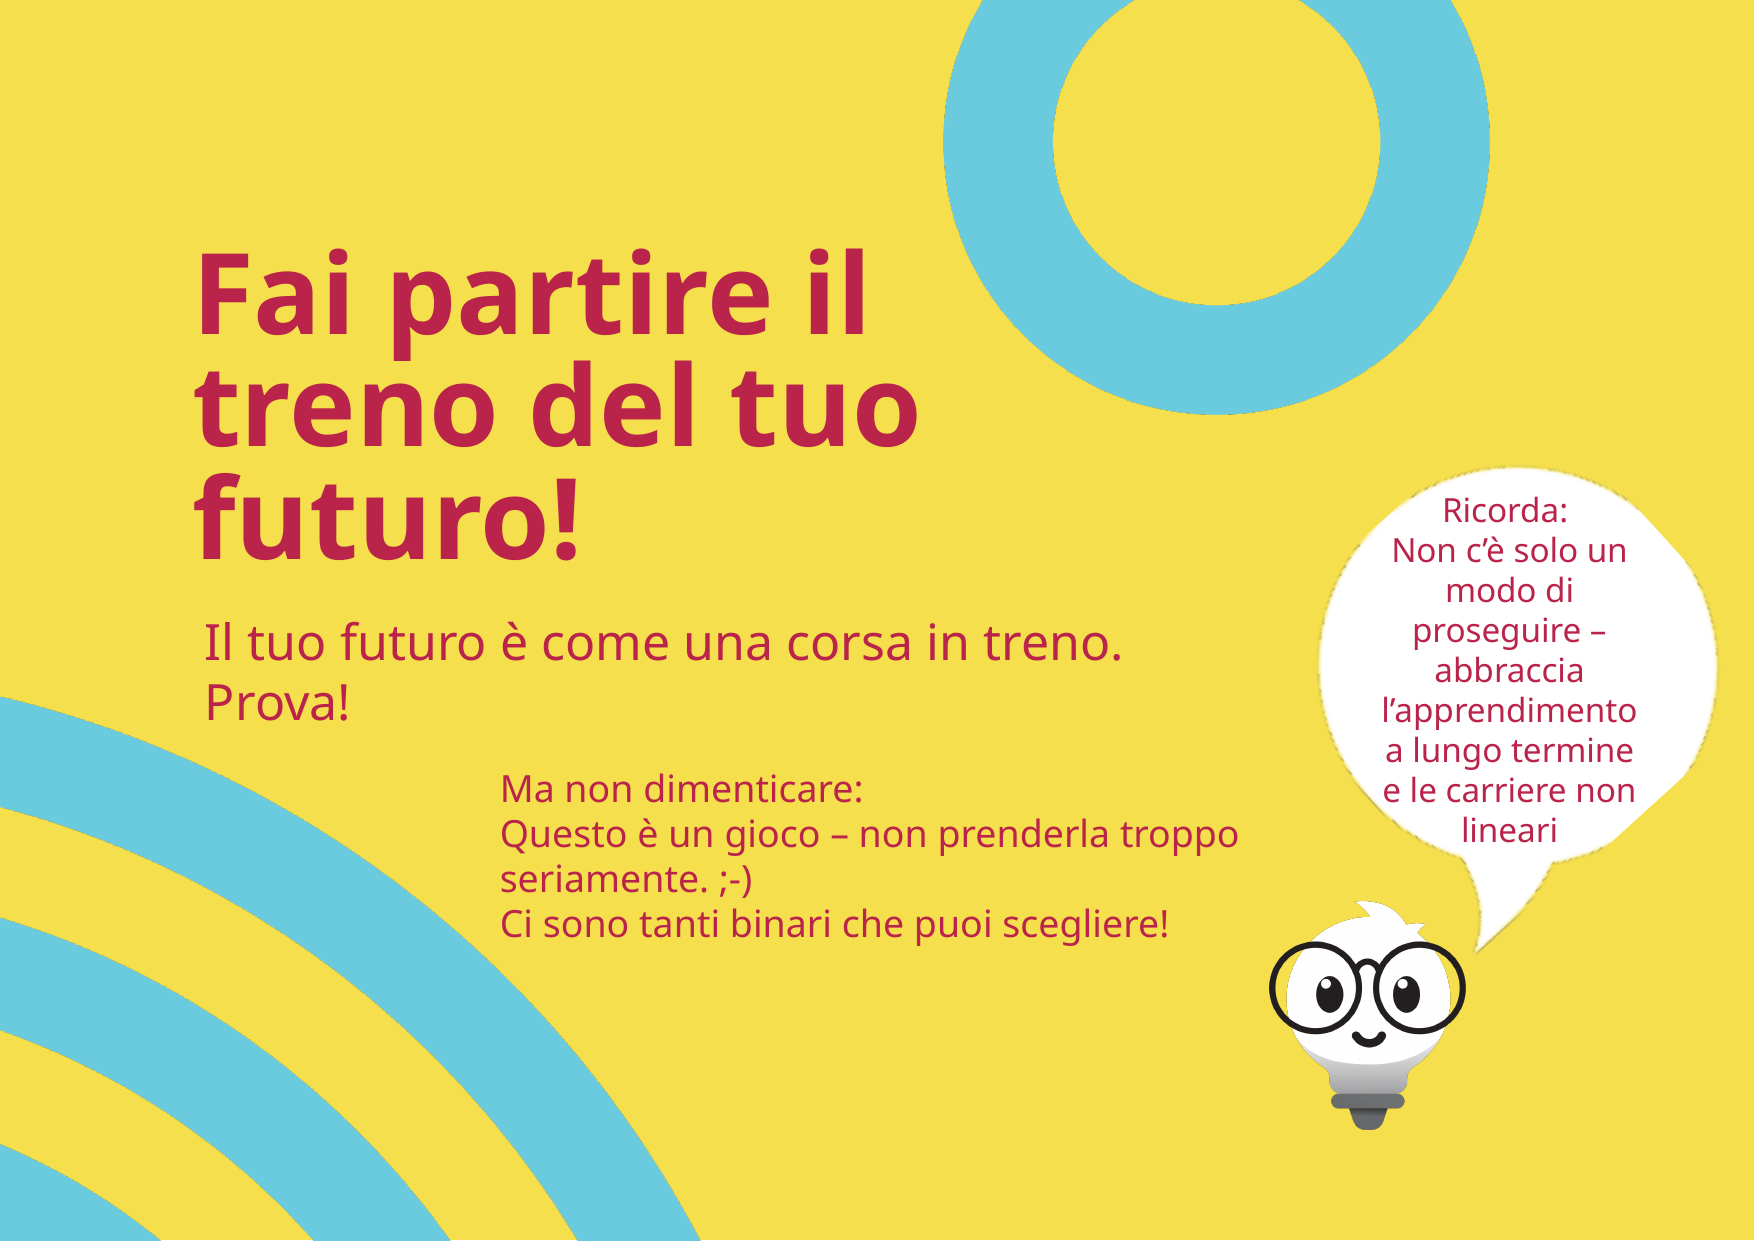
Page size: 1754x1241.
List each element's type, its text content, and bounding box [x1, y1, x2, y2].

picture [943, 0, 1490, 415]
text_box Fai partire il treno del tuo futuro! [177, 236, 1085, 590]
picture [1269, 901, 1466, 1130]
text_box Il tuo futuro è come una corsa in treno. Prova! [190, 603, 1229, 757]
picture [1293, 477, 1715, 871]
text_box Ma non dimenticare: Questo è un gioco – non prenderla troppo seriamente. ;-) Ci sono tanti binari che puoi scegliere! [821, 757, 1360, 952]
picture [0, 668, 821, 1241]
